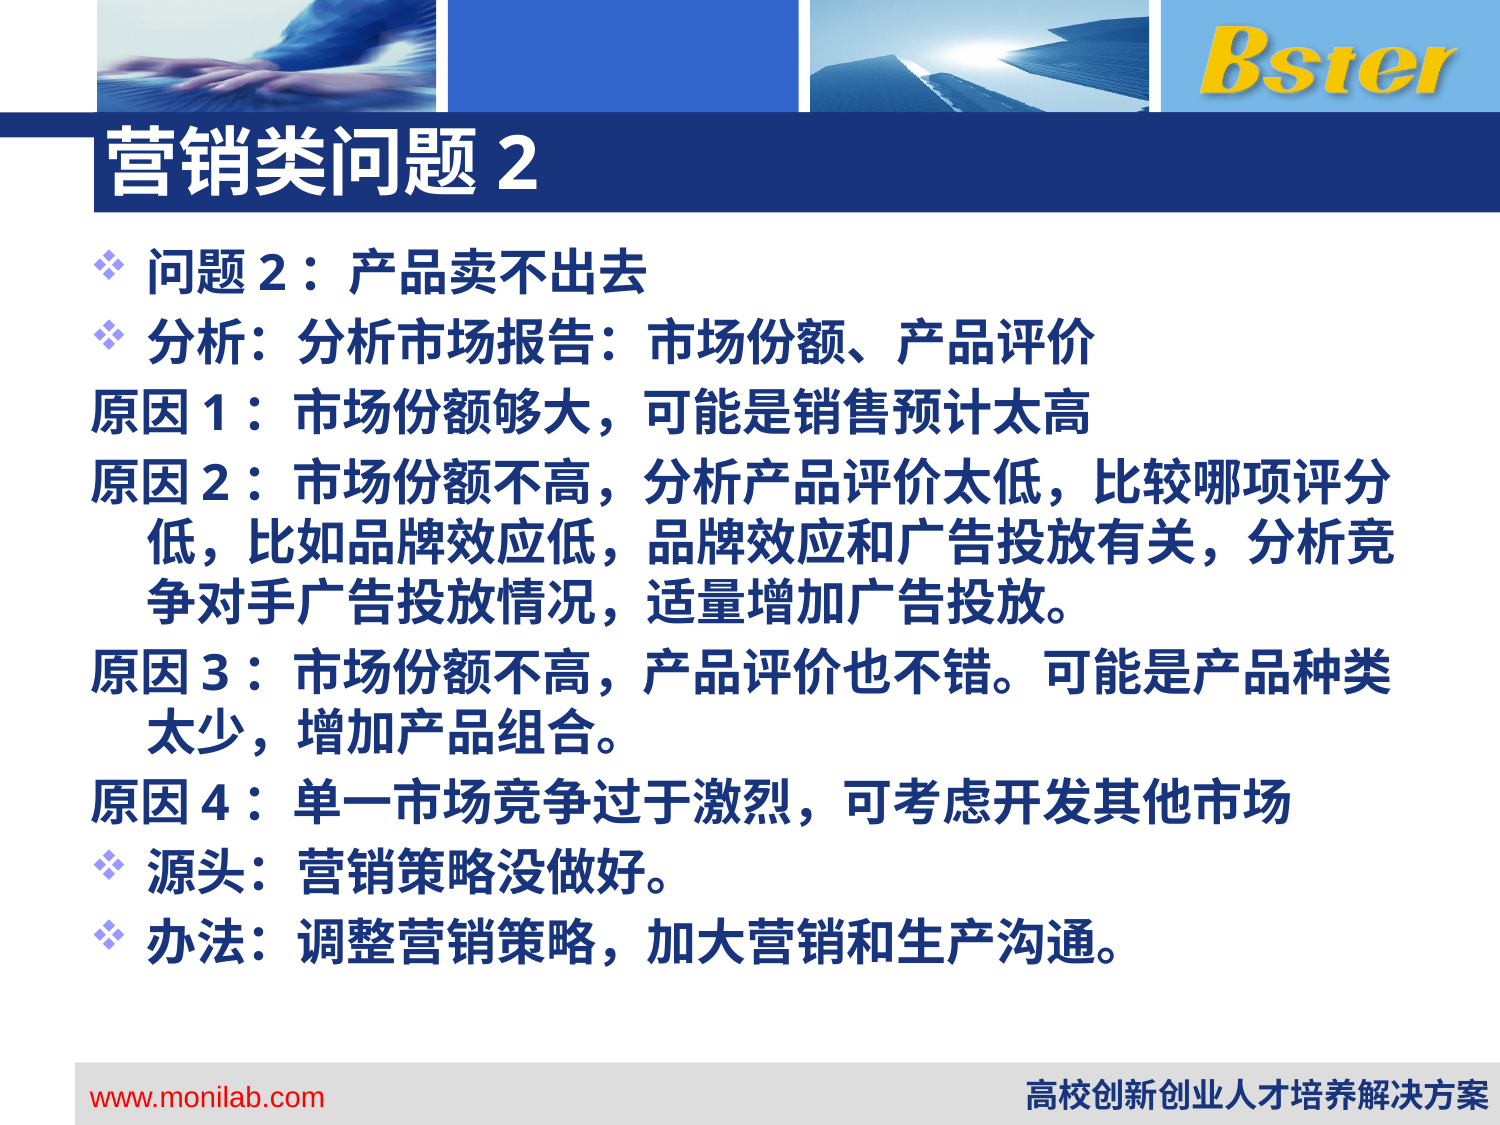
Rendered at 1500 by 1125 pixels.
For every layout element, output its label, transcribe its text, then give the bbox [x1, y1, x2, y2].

title 营销类问题2 [88, 113, 1369, 206]
picture [1199, 26, 1458, 94]
picture [810, 0, 1150, 112]
list 问题2：产品卖不出去 分析：分析市场报告：市场份额、产品评价 原因1：市场份额够大，可能是销售预计太高 原因2：市场份额不高，分析产品评价太低，比较哪项评分低，比如品牌效应低，品牌效应和广告投放有关，分析竞争对手广告投放情况，适量增加广告投放。 原因3：市场份额不高，产品评价也不错。可能是产品种类太少，增加产品组合。 原因4：单一市场竞争过于激烈，可考虑开发其他市场 源头：营销策略没做好。 办法：调整营销策略，加大营销和生产沟通。 [74, 232, 1454, 1034]
picture [97, 0, 437, 112]
